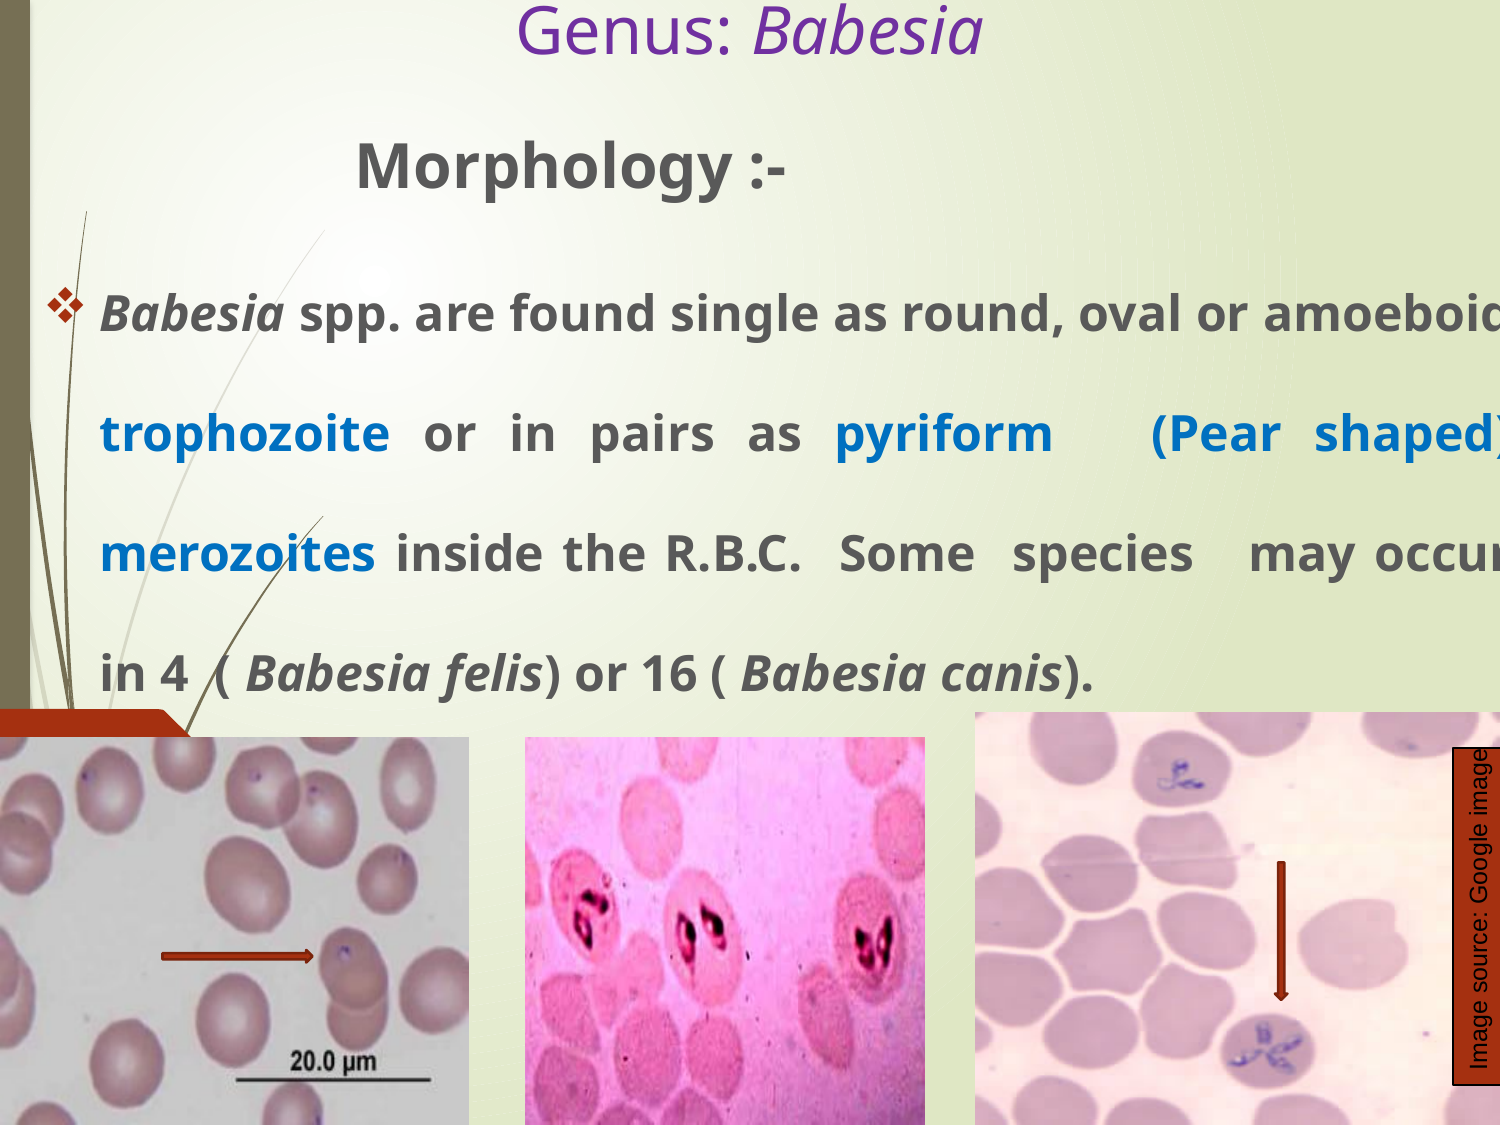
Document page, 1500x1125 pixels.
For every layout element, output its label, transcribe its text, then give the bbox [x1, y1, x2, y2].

subtitle Morphology :- Babesia spp. are found single as round, oval or amoeboid trophozoite or in pairs as pyriform (Pear shaped) merozoites inside the R.B.C. Some species may occur in 4 ( Babesia felis) or 16 ( Babesia canis). [28, 43, 1500, 1094]
picture [524, 737, 926, 1125]
title Genus: Babesia [0, 0, 1500, 75]
picture [974, 712, 1500, 1125]
picture [0, 737, 469, 1125]
